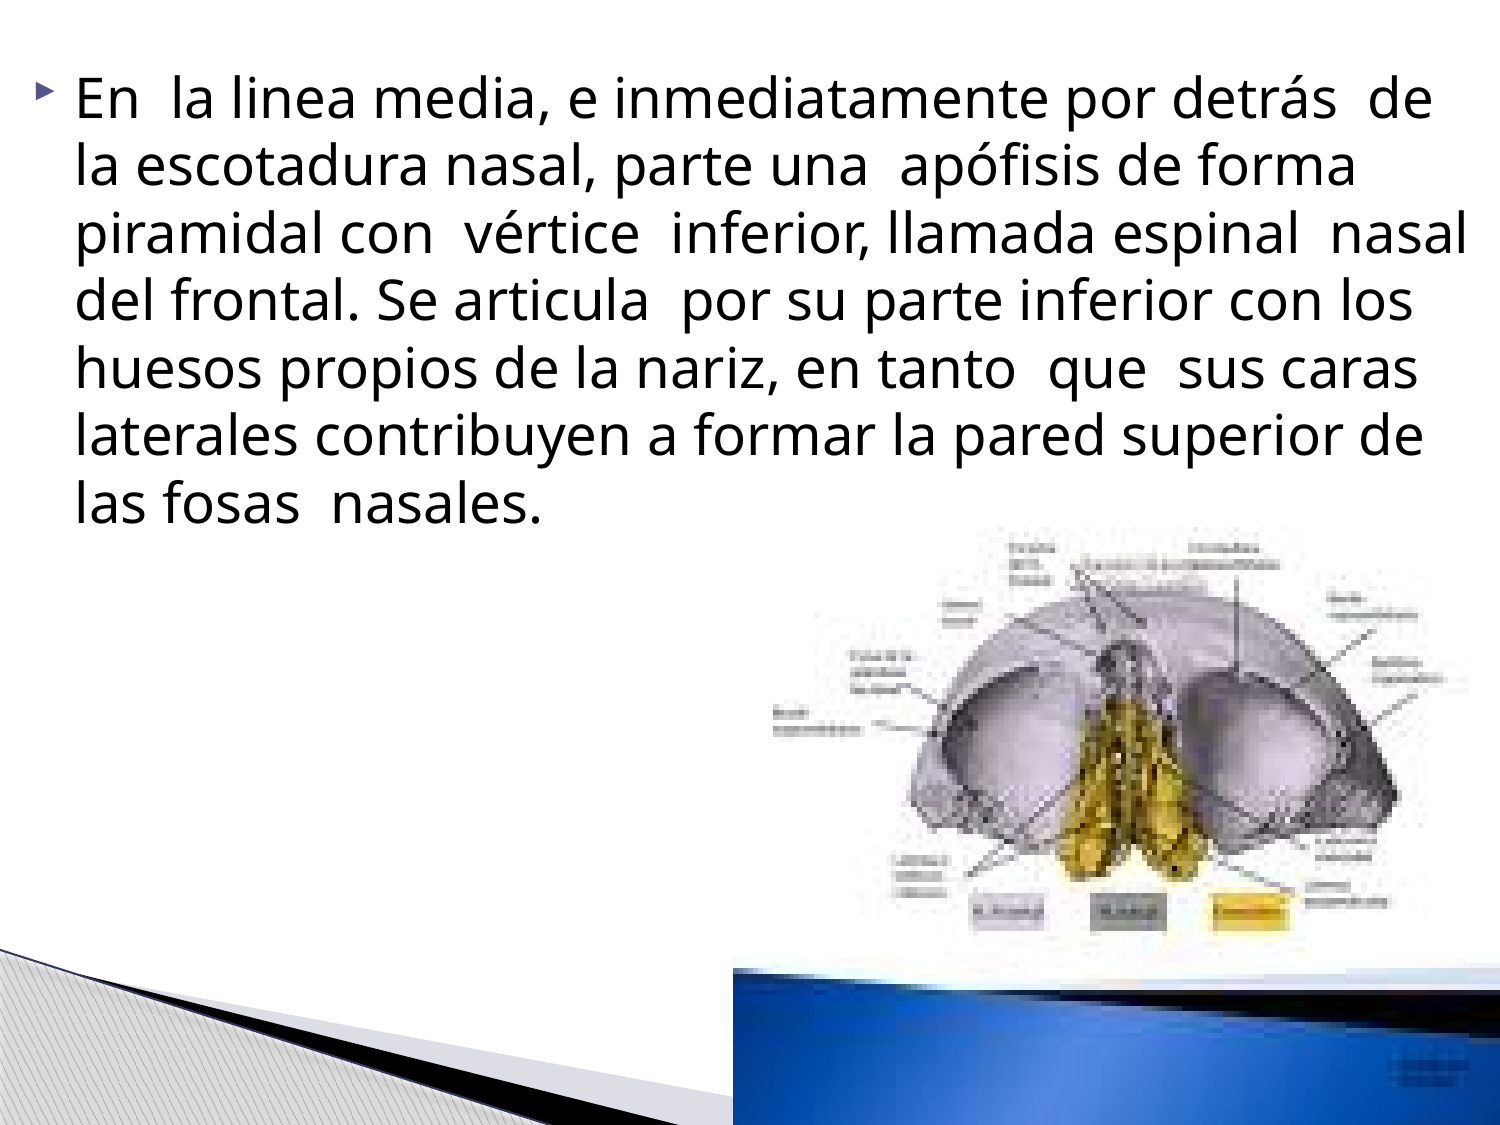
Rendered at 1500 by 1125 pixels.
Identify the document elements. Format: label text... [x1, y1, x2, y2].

list En la linea media, e inmediatamente por detrás de la escotadura nasal, parte una apófisis de forma piramidal con vértice inferior, llamada espinal nasal del frontal. Se articula por su parte inferior con los huesos propios de la nariz, en tanto que sus caras laterales contribuyen a formar la pared superior de las fosas nasales. [0, 54, 1500, 986]
picture [733, 526, 1500, 1125]
